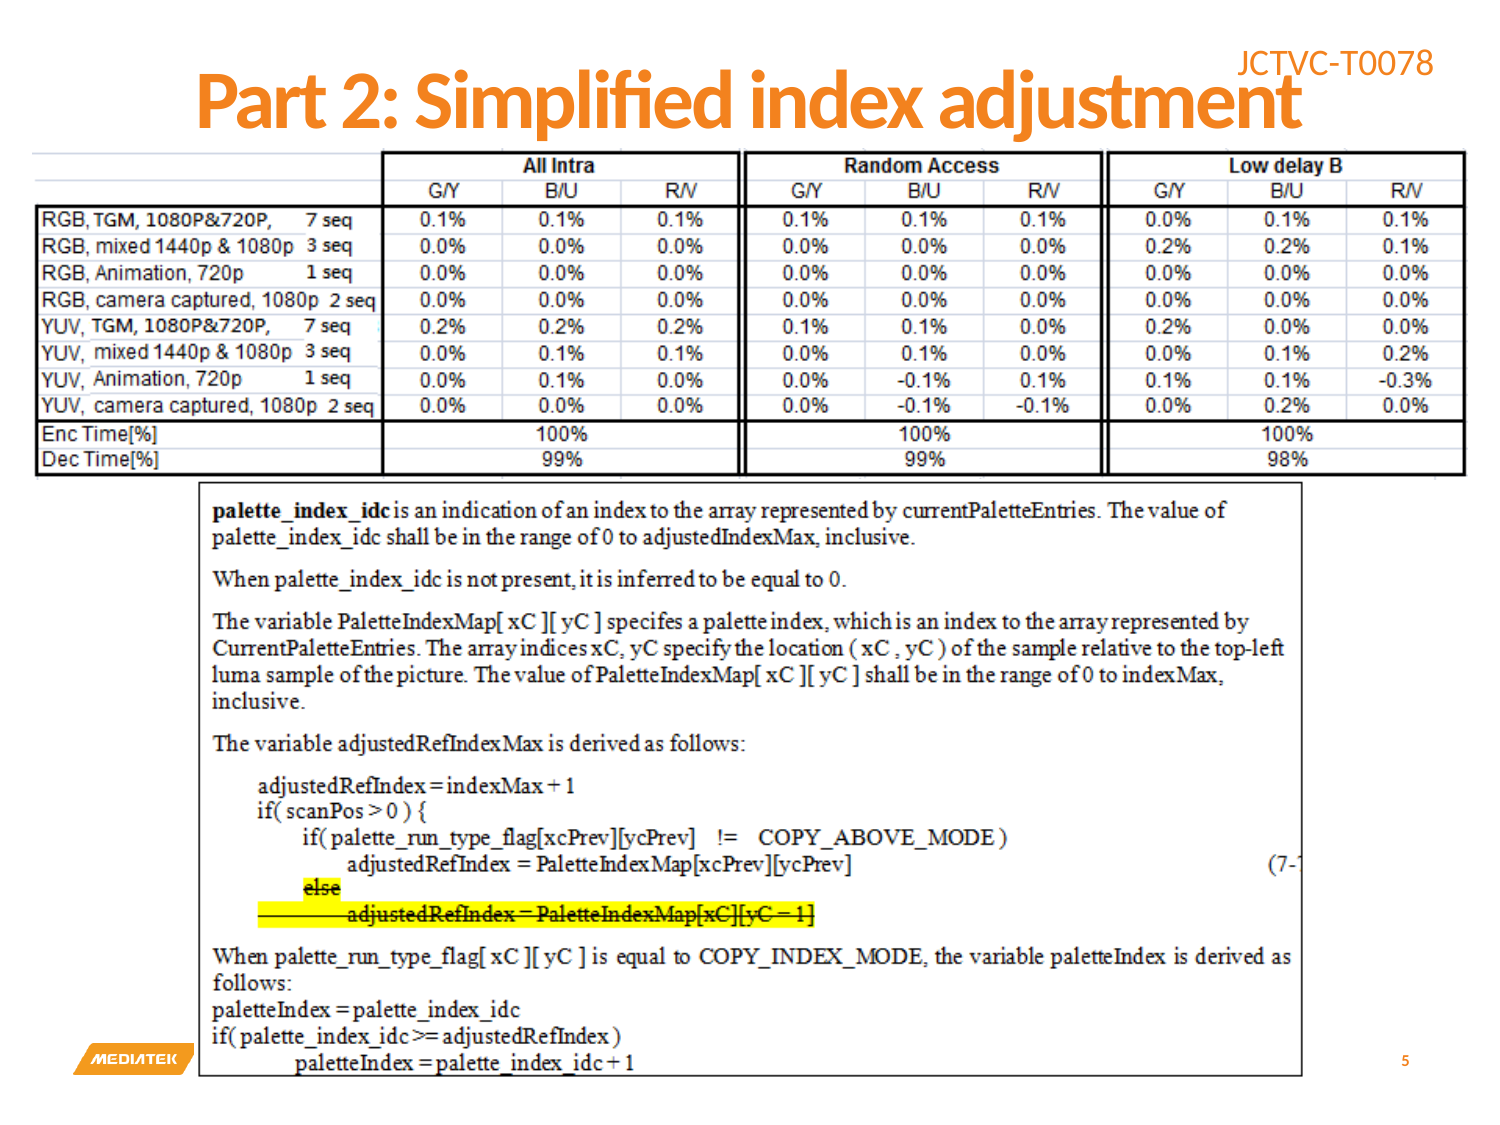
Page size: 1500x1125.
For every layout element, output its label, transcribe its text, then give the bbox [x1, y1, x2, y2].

slide_number 5 [1251, 1029, 1425, 1090]
picture [32, 148, 1468, 1080]
title Part 2: Simplified index adjustment [75, 57, 1425, 147]
text_box JCTVC-T0078 [1222, 30, 1471, 91]
